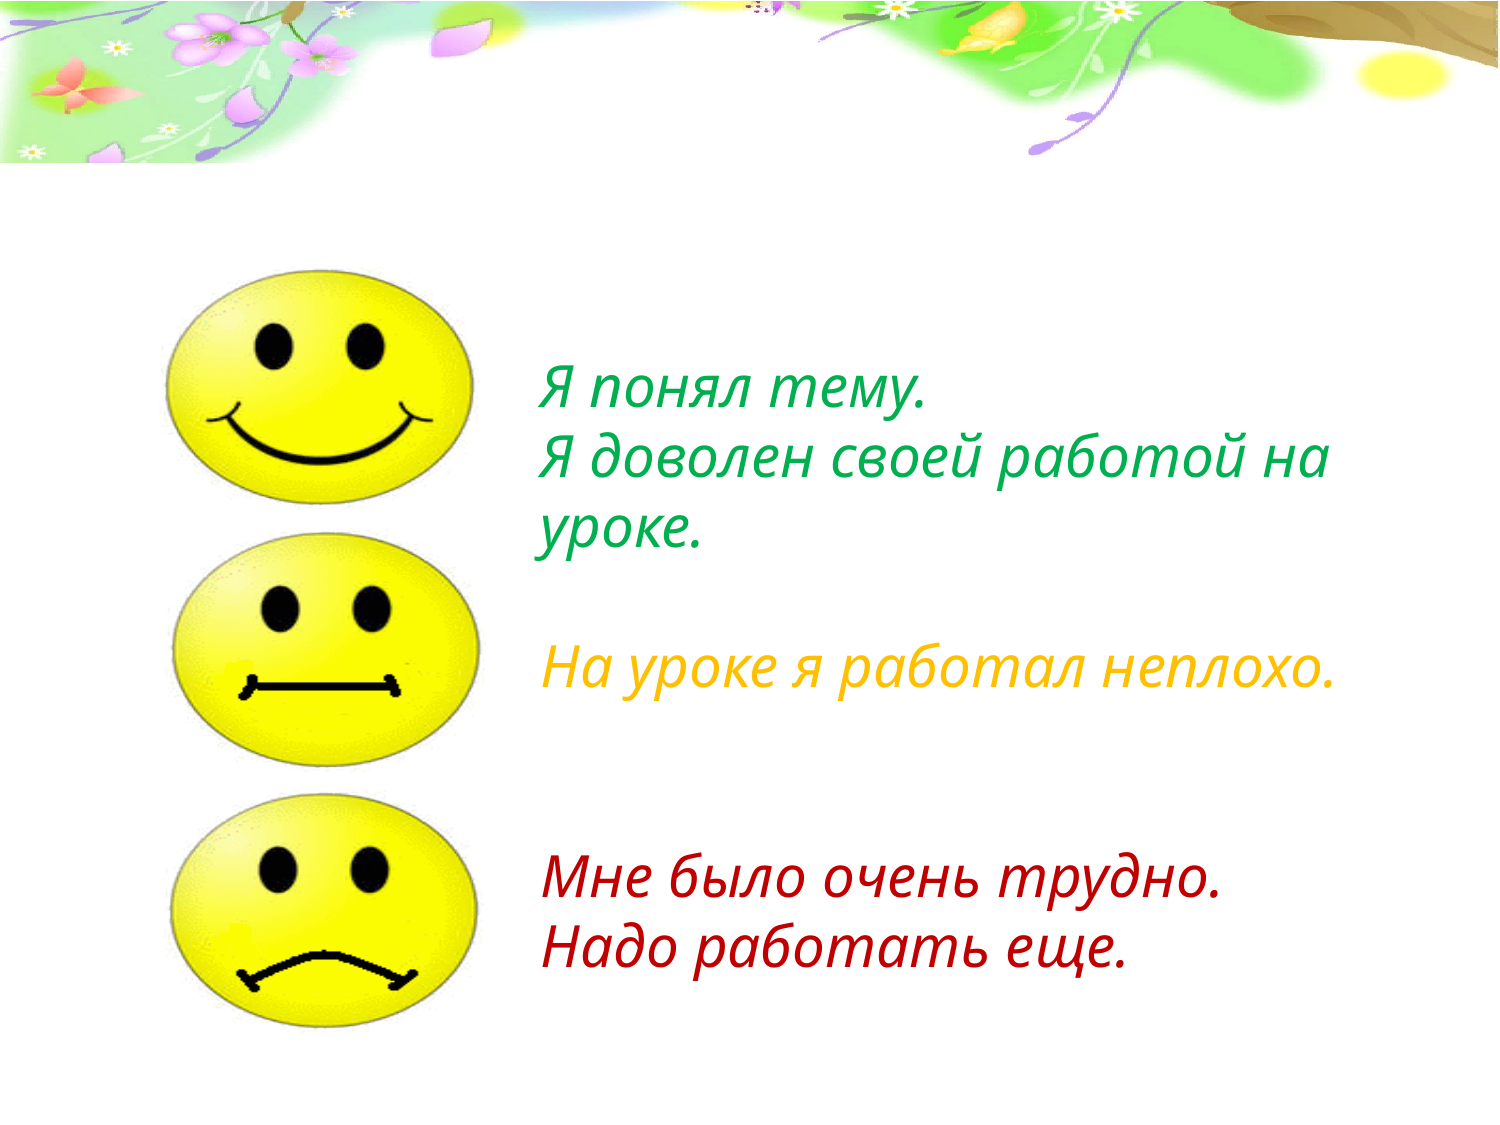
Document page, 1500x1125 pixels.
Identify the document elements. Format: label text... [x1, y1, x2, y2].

text_box Я понял тему. Я доволен своей работой на уроке. На уроке я работал неплохо. Мне было очень трудно. Надо работать еще. [525, 341, 1440, 1057]
picture [0, 1, 1500, 163]
picture [147, 266, 551, 1044]
